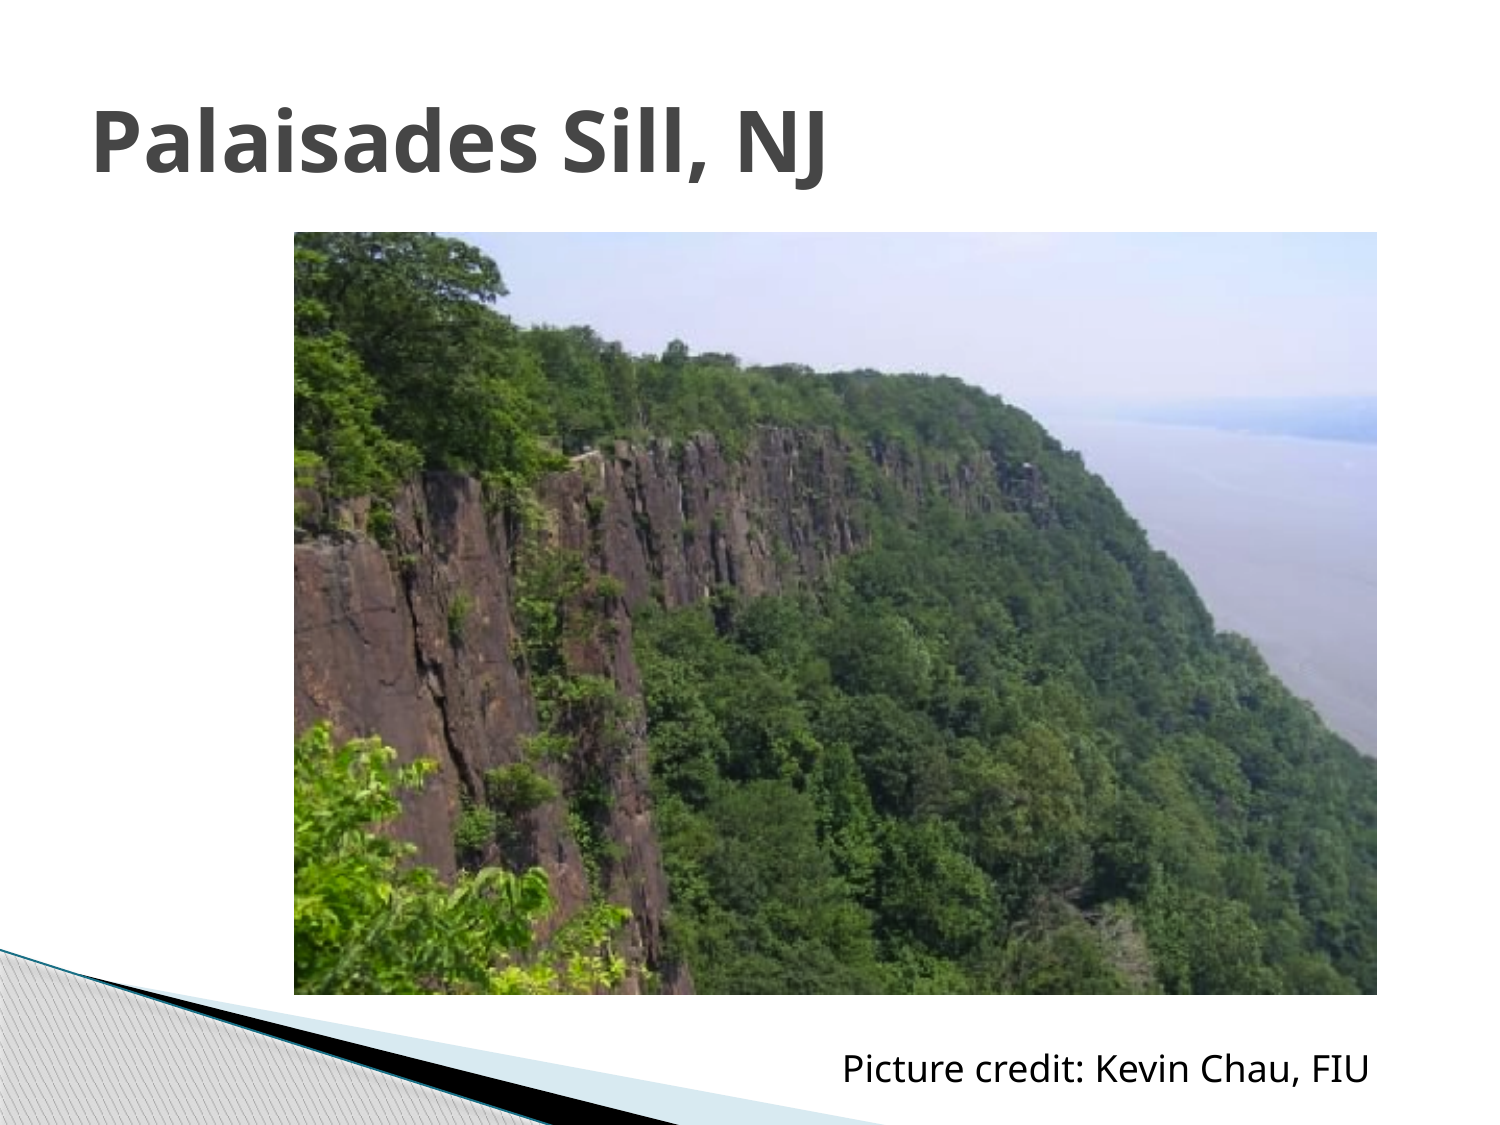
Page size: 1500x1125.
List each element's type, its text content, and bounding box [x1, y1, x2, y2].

text_box Picture credit: Kevin Chau, FIU [827, 1037, 1387, 1098]
title Palaisades Sill, NJ [75, 45, 1425, 233]
picture [294, 232, 1377, 996]
